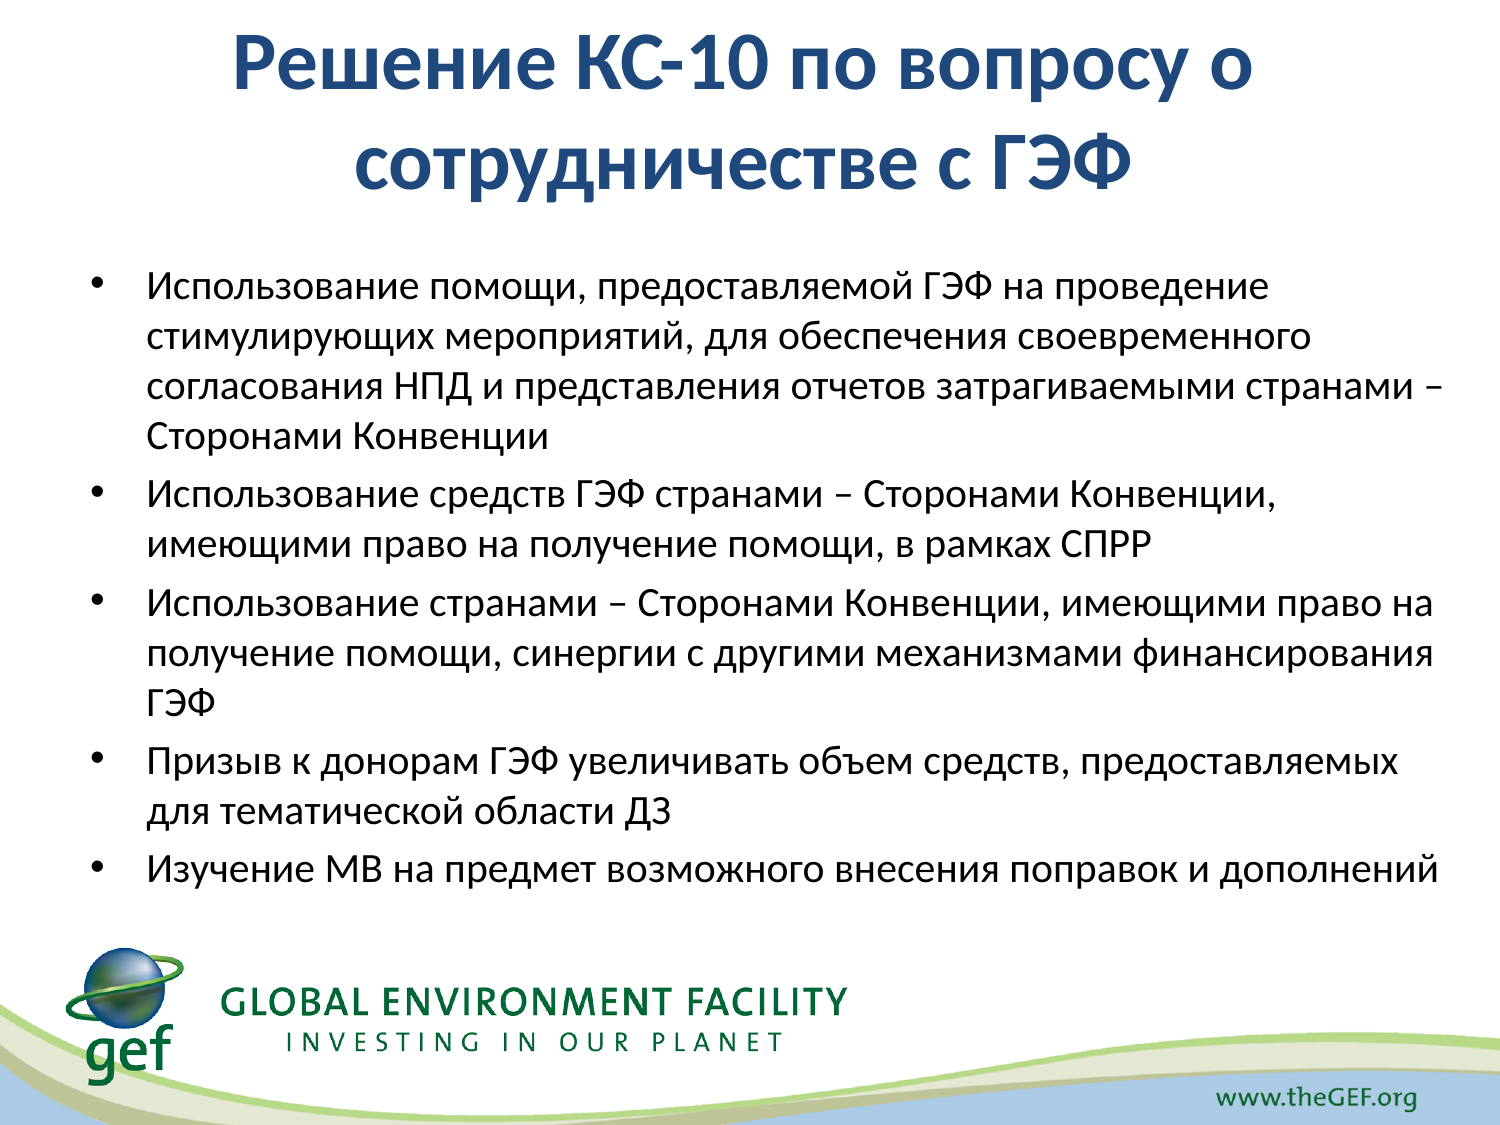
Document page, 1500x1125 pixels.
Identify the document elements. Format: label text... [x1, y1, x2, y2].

list Использование помощи, предоставляемой ГЭФ на проведение стимулирующих мероприятий, для обеспечения своевременного согласования НПД и представления отчетов затрагиваемыми странами – Сторонами Конвенции Использование средств ГЭФ странами – Сторонами Конвенции, имеющими право на получение помощи, в рамках СПРР Использование странами – Сторонами Конвенции, имеющими право на получение помощи, синергии с другими механизмами финансирования ГЭФ Призыв к донорам ГЭФ увеличивать объем средств, предоставляемых для тематической области ДЗ Изучение МВ на предмет возможного внесения поправок и дополнений [74, 249, 1463, 926]
title Решение КС-10 по вопросу о сотрудничестве с ГЭФ [37, 12, 1451, 201]
picture [0, 920, 1500, 1125]
